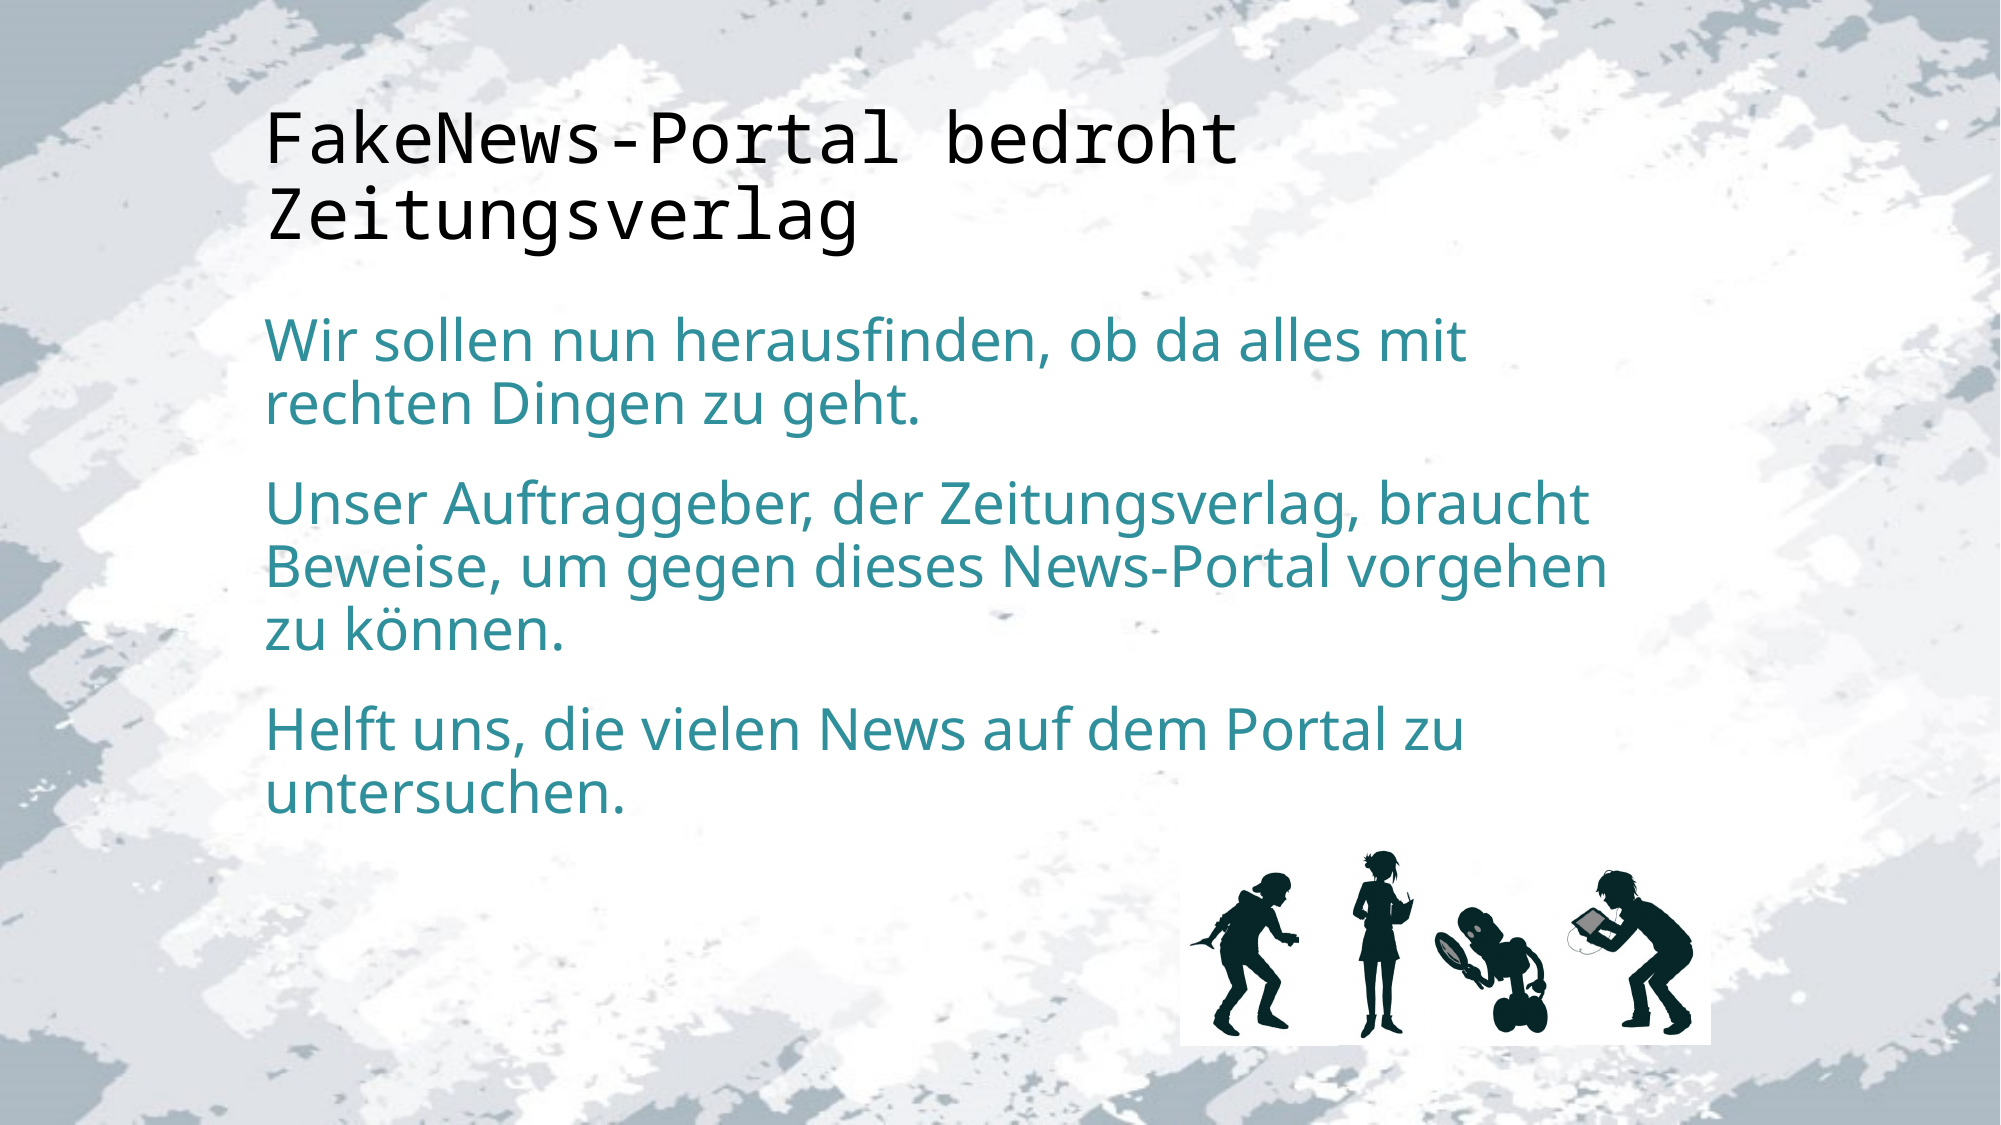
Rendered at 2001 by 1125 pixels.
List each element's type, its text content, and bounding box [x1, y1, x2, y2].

text_box Wir sollen nun herausfinden, ob da alles mit rechten Dingen zu geht. Unser Auftraggeber, der Zeitungsverlag, braucht Beweise, um gegen dieses News-Portal vorgehen zu können. Helft uns, die vielen News auf dem Portal zu untersuchen. [249, 303, 1671, 1004]
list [1426, 896, 1554, 1046]
title FakeNews-Portal bedroht Zeitungsverlag [249, 75, 1858, 263]
picture [0, 0, 2001, 1125]
